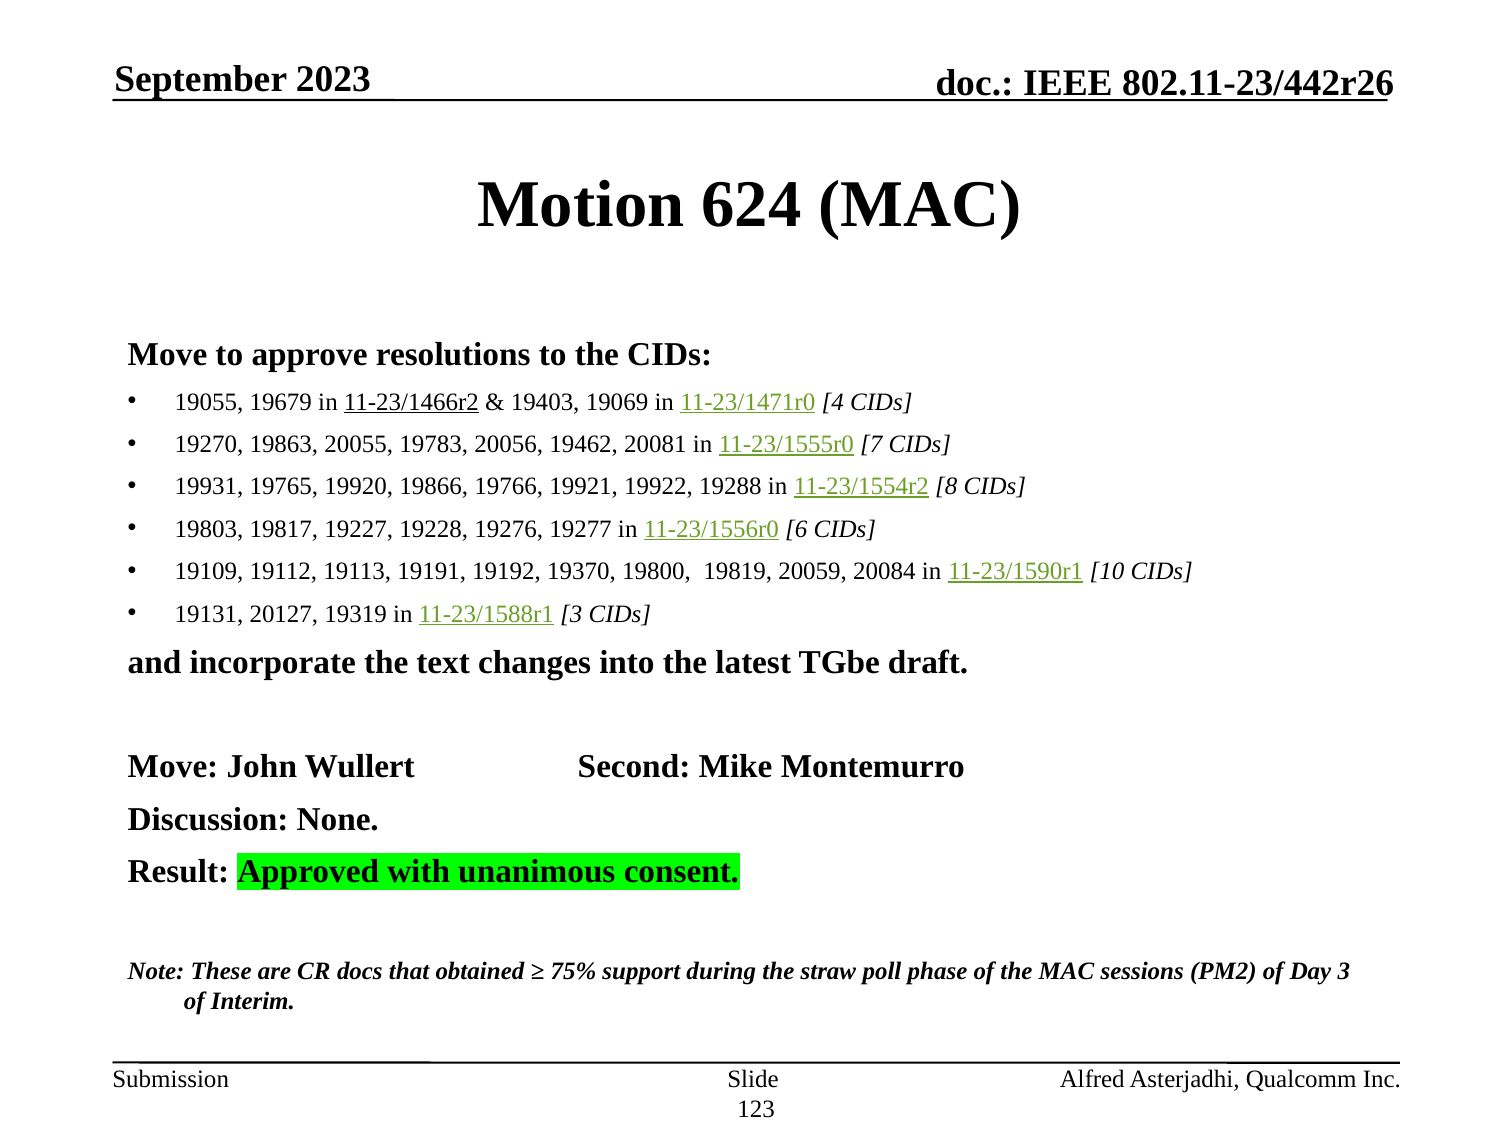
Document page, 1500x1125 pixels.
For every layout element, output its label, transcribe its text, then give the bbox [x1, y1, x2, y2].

list Move to approve resolutions to the CIDs: 19055, 19679 in 11-23/1466r2 & 19403, 19069 in 11-23/1471r0 [4 CIDs] 19270, 19863, 20055, 19783, 20056, 19462, 20081 in 11-23/1555r0 [7 CIDs] 19931, 19765, 19920, 19866, 19766, 19921, 19922, 19288 in 11-23/1554r2 [8 CIDs] 19803, 19817, 19227, 19228, 19276, 19277 in 11-23/1556r0 [6 CIDs] 19109, 19112, 19113, 19191, 19192, 19370, 19800, 19819, 20059, 20084 in 11-23/1590r1 [10 CIDs] 19131, 20127, 19319 in 11-23/1588r1 [3 CIDs] and incorporate the text changes into the latest TGbe draft. Move: John Wullert Second: Mike Montemurro Discussion: None. Result: Approved with unanimous consent. Note: These are CR docs that obtained ≥ 75% support during the straw poll phase of the MAC sessions (PM2) of Day 3 of Interim. [112, 324, 1388, 1063]
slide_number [114, 54, 423, 100]
title Motion 624 (MAC) [112, 112, 1388, 288]
footer Alfred Asterjadhi, Qualcomm Inc. [878, 1061, 1402, 1093]
slide_number Slide 123 [712, 1061, 800, 1123]
